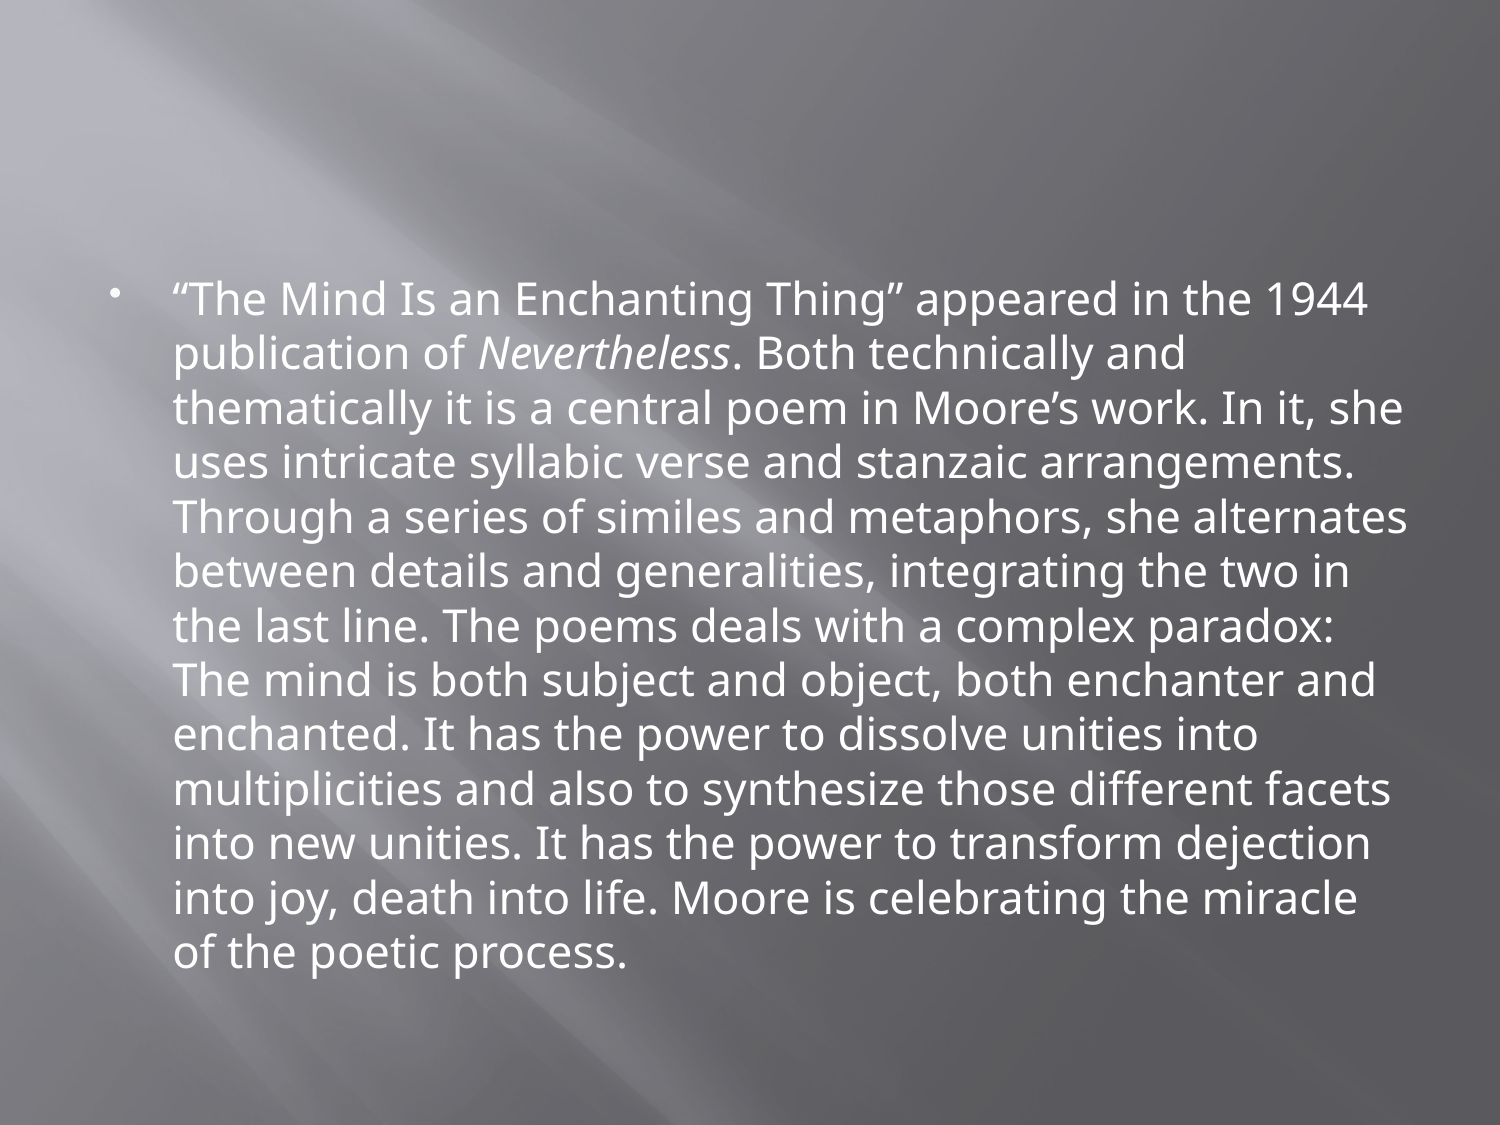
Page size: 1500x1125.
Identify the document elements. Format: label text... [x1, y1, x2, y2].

list “The Mind Is an Enchanting Thing” appeared in the 1944 publication of Nevertheless. Both technically and thematically it is a central poem in Moore’s work. In it, she uses intricate syllabic verse and stanzaic arrangements. Through a series of similes and metaphors, she alternates between details and generalities, integrating the two in the last line. The poems deals with a complex paradox: The mind is both subject and object, both enchanter and enchanted. It has the power to dissolve unities into multiplicities and also to synthesize those different facets into new unities. It has the power to transform dejection into joy, death into life. Moore is celebrating the miracle of the poetic process. [75, 262, 1425, 1035]
